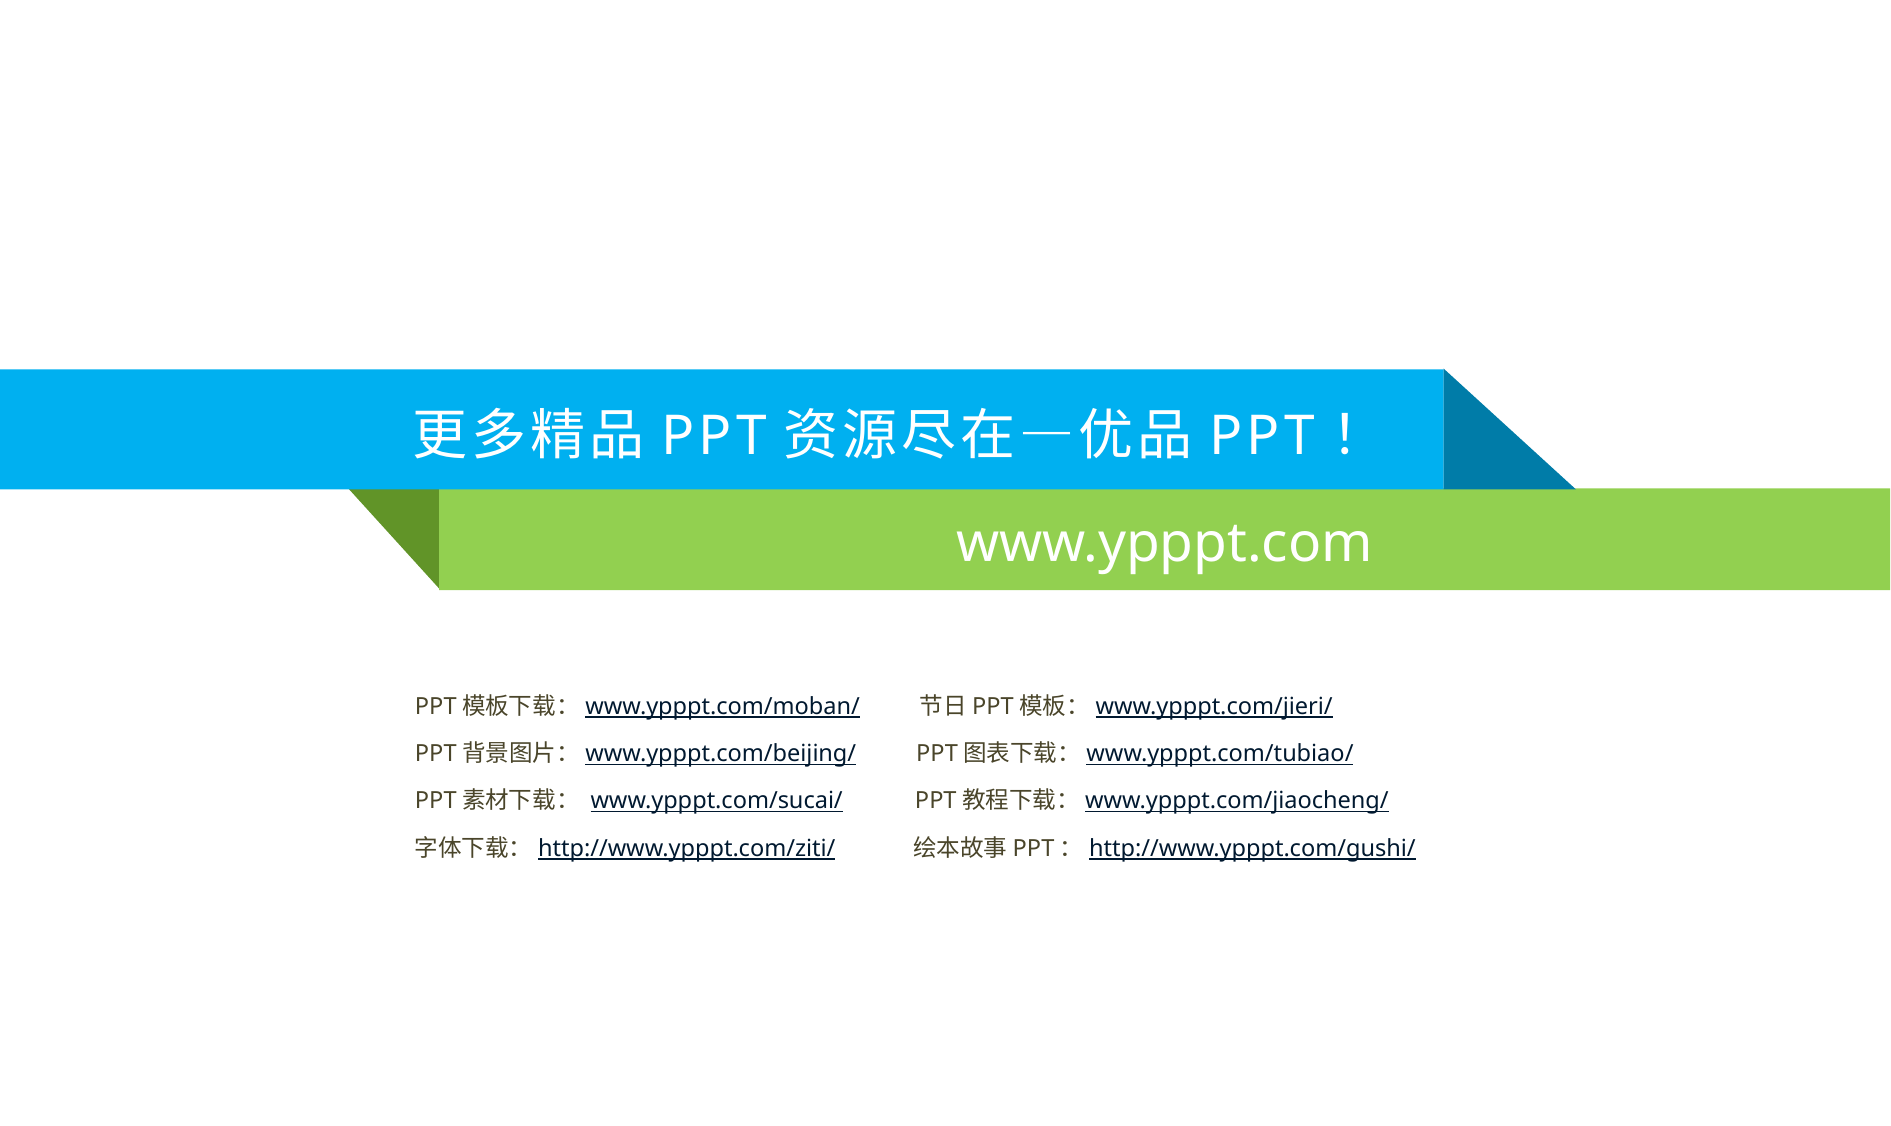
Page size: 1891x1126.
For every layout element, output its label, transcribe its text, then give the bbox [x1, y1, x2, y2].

text_box [348, 490, 438, 589]
text_box [1442, 366, 1579, 491]
text_box 更多精品PPT资源尽在—优品PPT！ [0, 368, 1442, 490]
text_box PPT模板下载：www.ypppt.com/moban/ 节日PPT模板：www.ypppt.com/jieri/ PPT背景图片：www.ypppt.com/beijing/ PPT图表下载：www.ypppt.com/tubiao/ PPT素材下载： www.ypppt.com/sucai/ PPT教程下载：www.ypppt.com/jiaocheng/ 字体下载：http://www.ypppt.com/ziti/ 绘本故事PPT：http://www.ypppt.com/gushi/ [400, 638, 1471, 902]
text_box www.ypppt.com [438, 487, 1891, 591]
